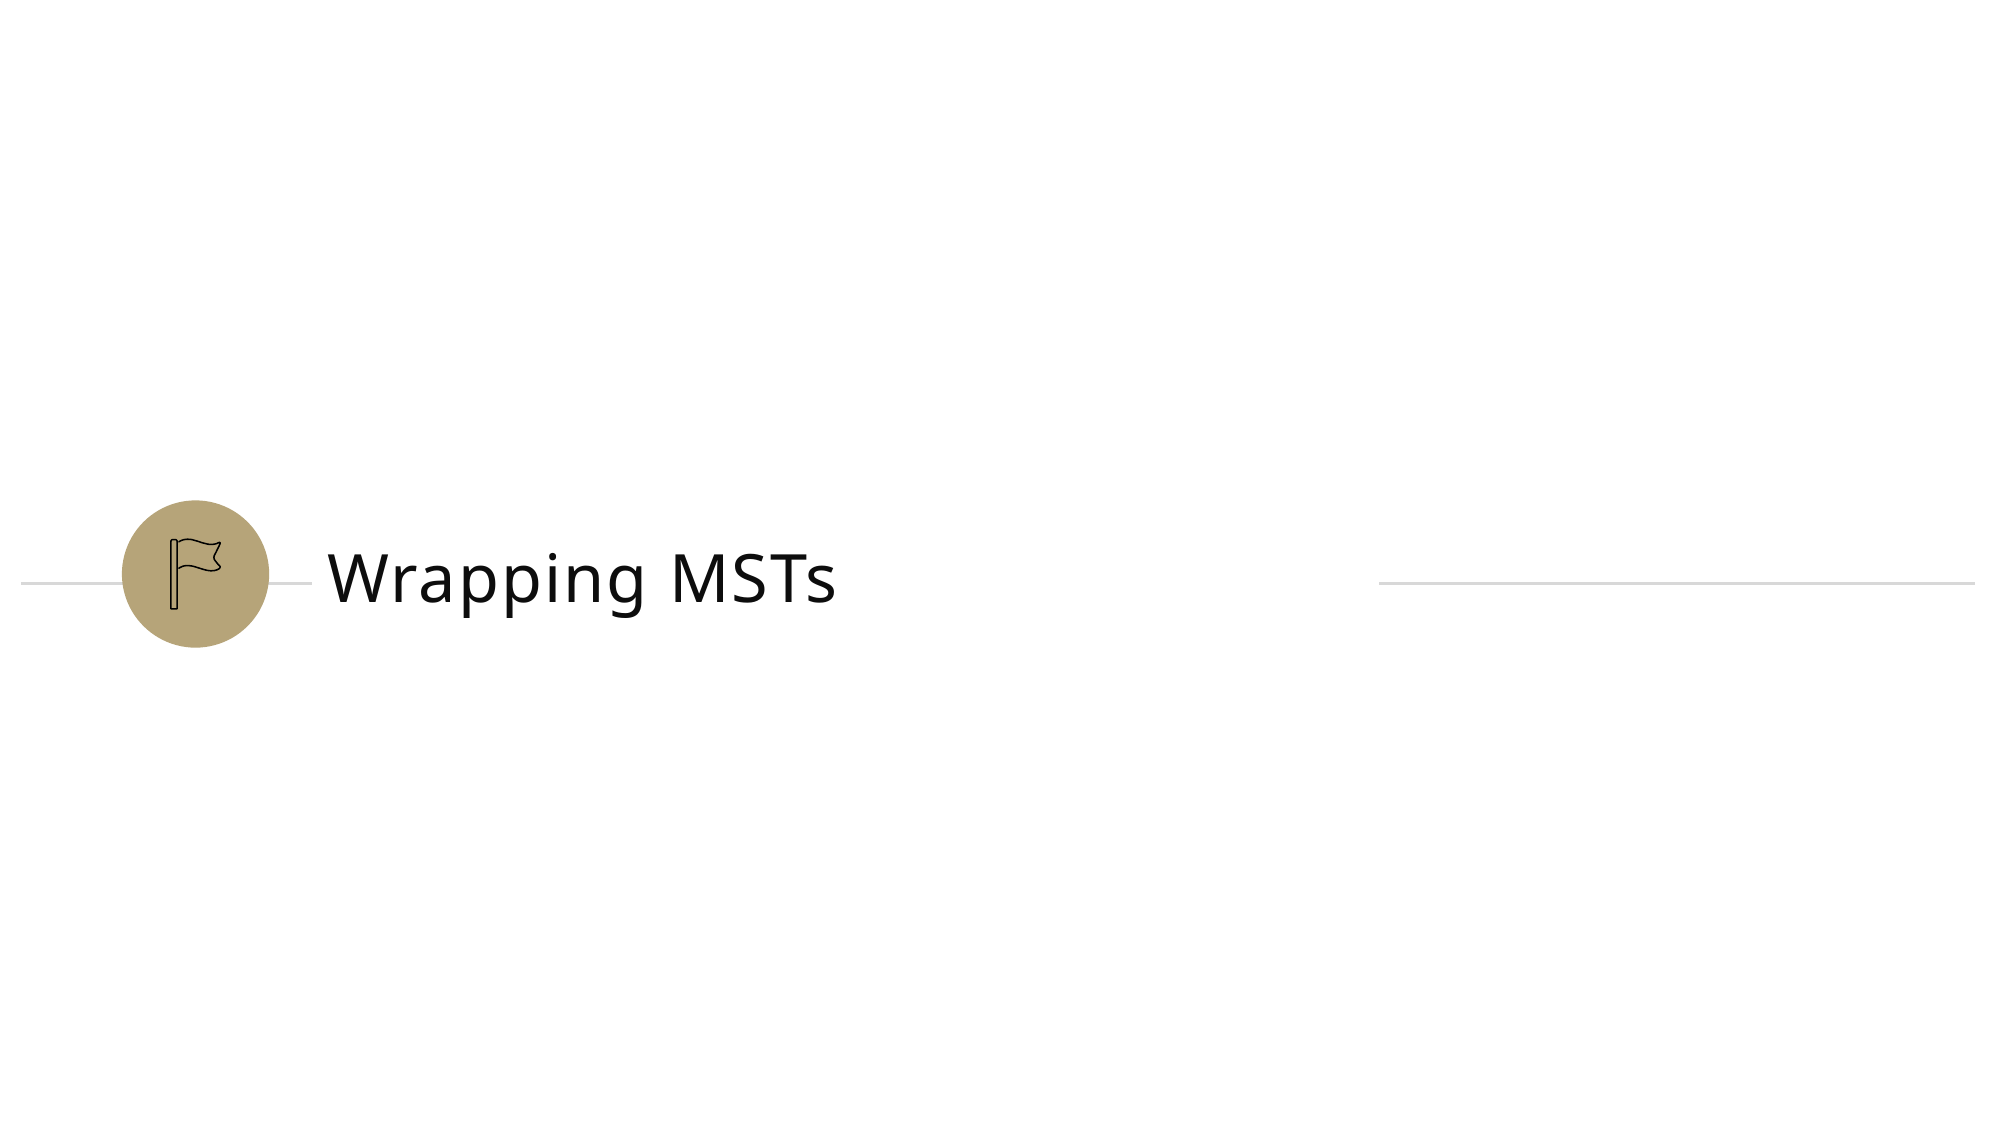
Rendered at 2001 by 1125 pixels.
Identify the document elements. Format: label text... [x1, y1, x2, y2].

title Wrapping MSTs [312, 535, 1379, 633]
